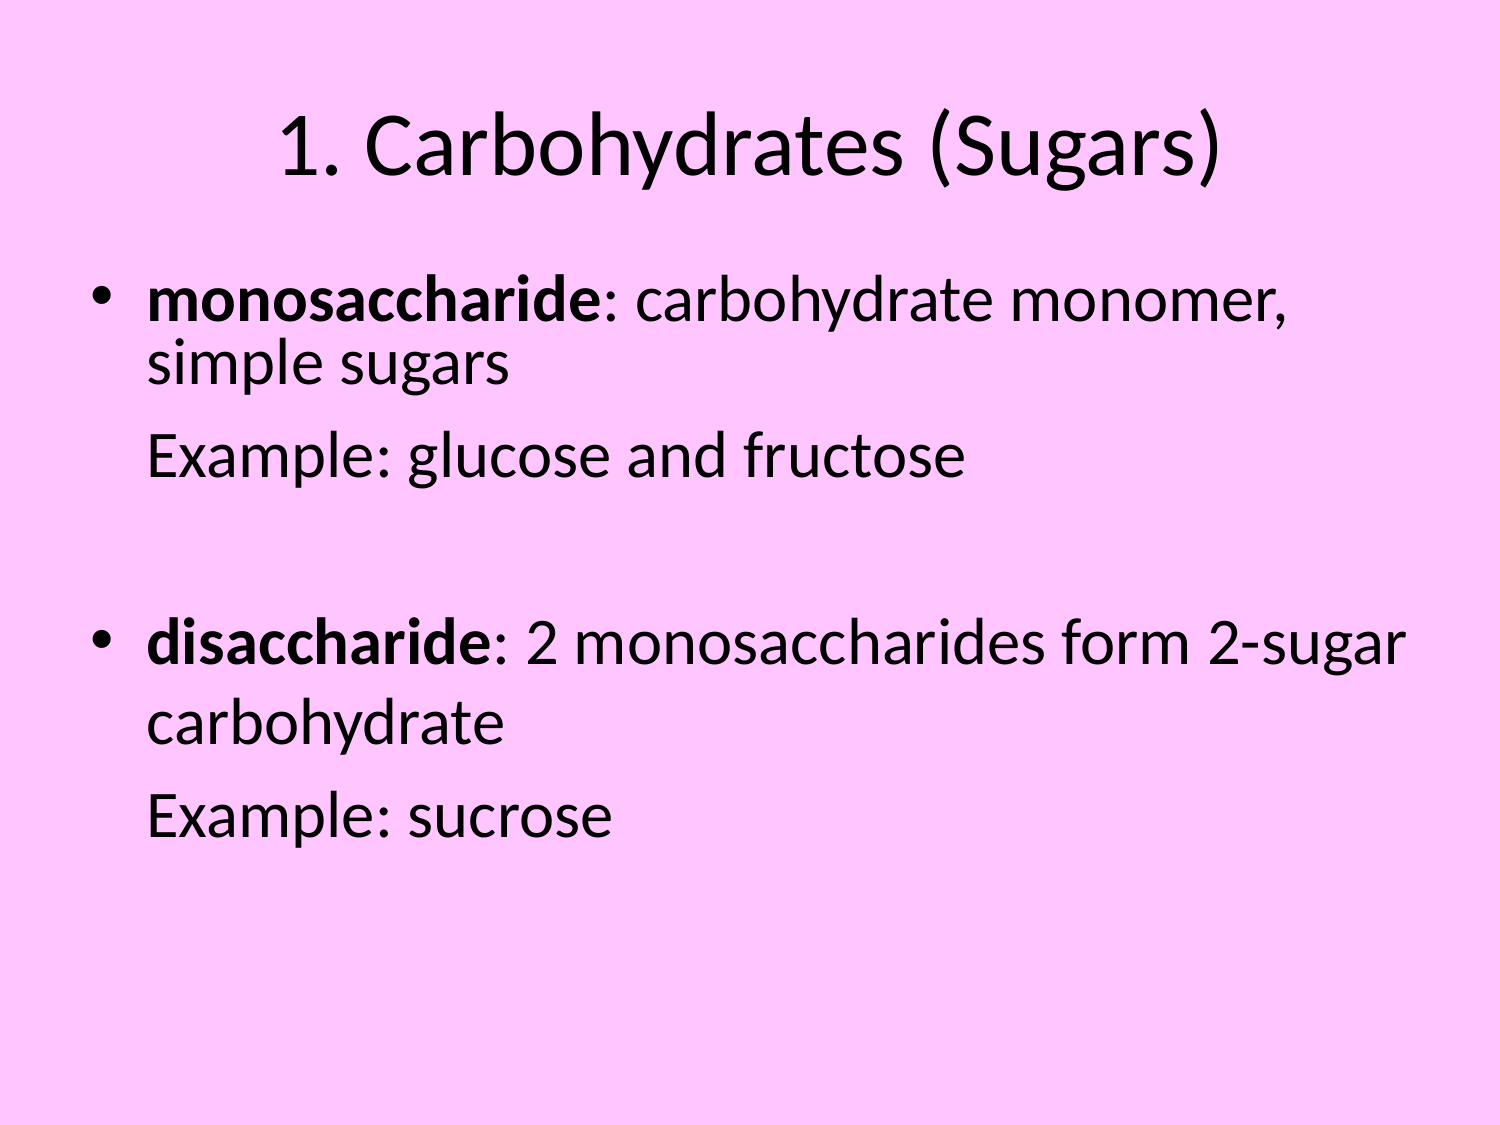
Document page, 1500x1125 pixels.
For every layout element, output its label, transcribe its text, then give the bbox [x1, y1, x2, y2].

title 1. Carbohydrates (Sugars) [74, 44, 1426, 233]
list monosaccharide: carbohydrate monomer, simple sugars Example: glucose and fructose disaccharide: 2 monosaccharides form 2-sugar carbohydrate Example: sucrose [74, 262, 1426, 1006]
